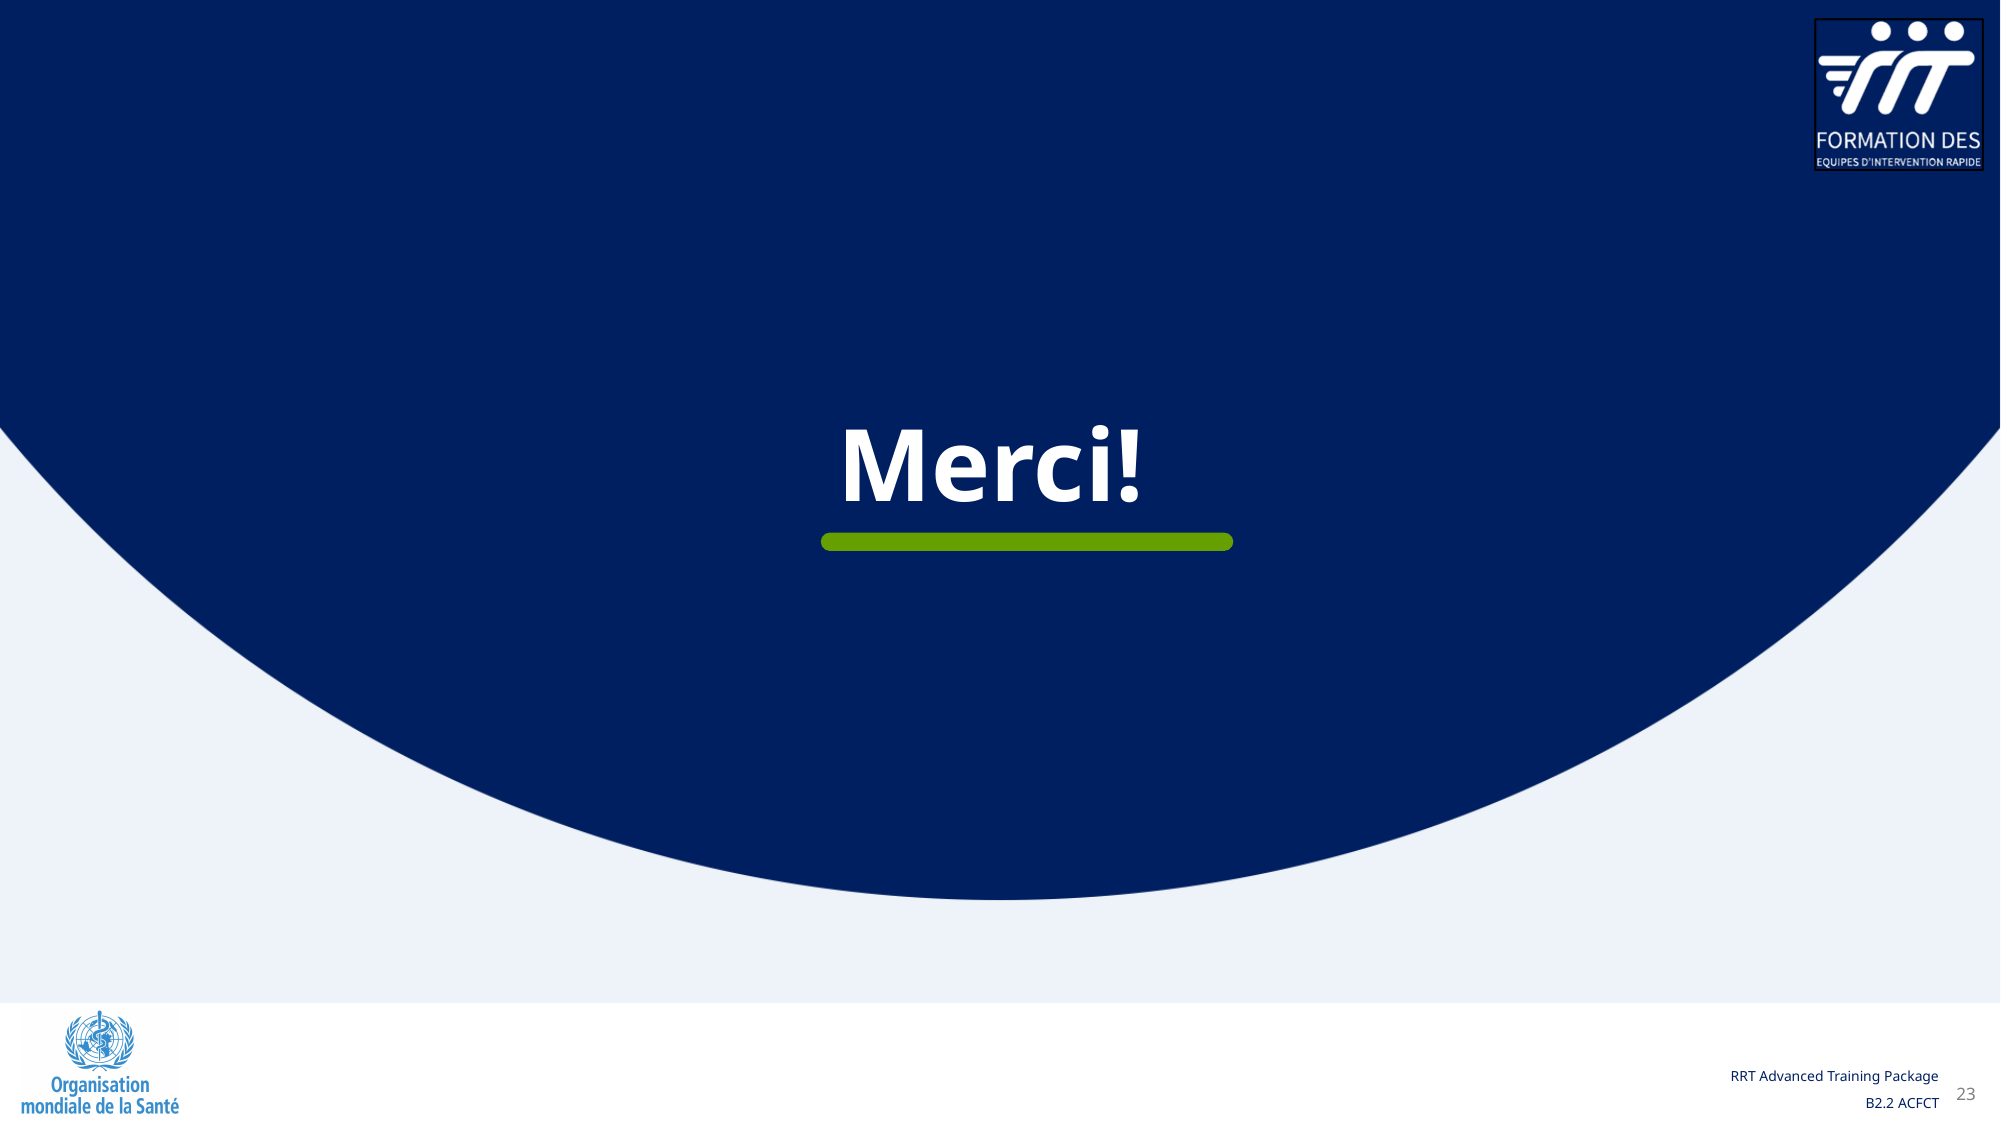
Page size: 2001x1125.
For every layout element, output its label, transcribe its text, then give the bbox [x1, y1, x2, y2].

picture [20, 1009, 180, 1115]
picture [0, 0, 2001, 1003]
list Merci! [59, 314, 1923, 623]
